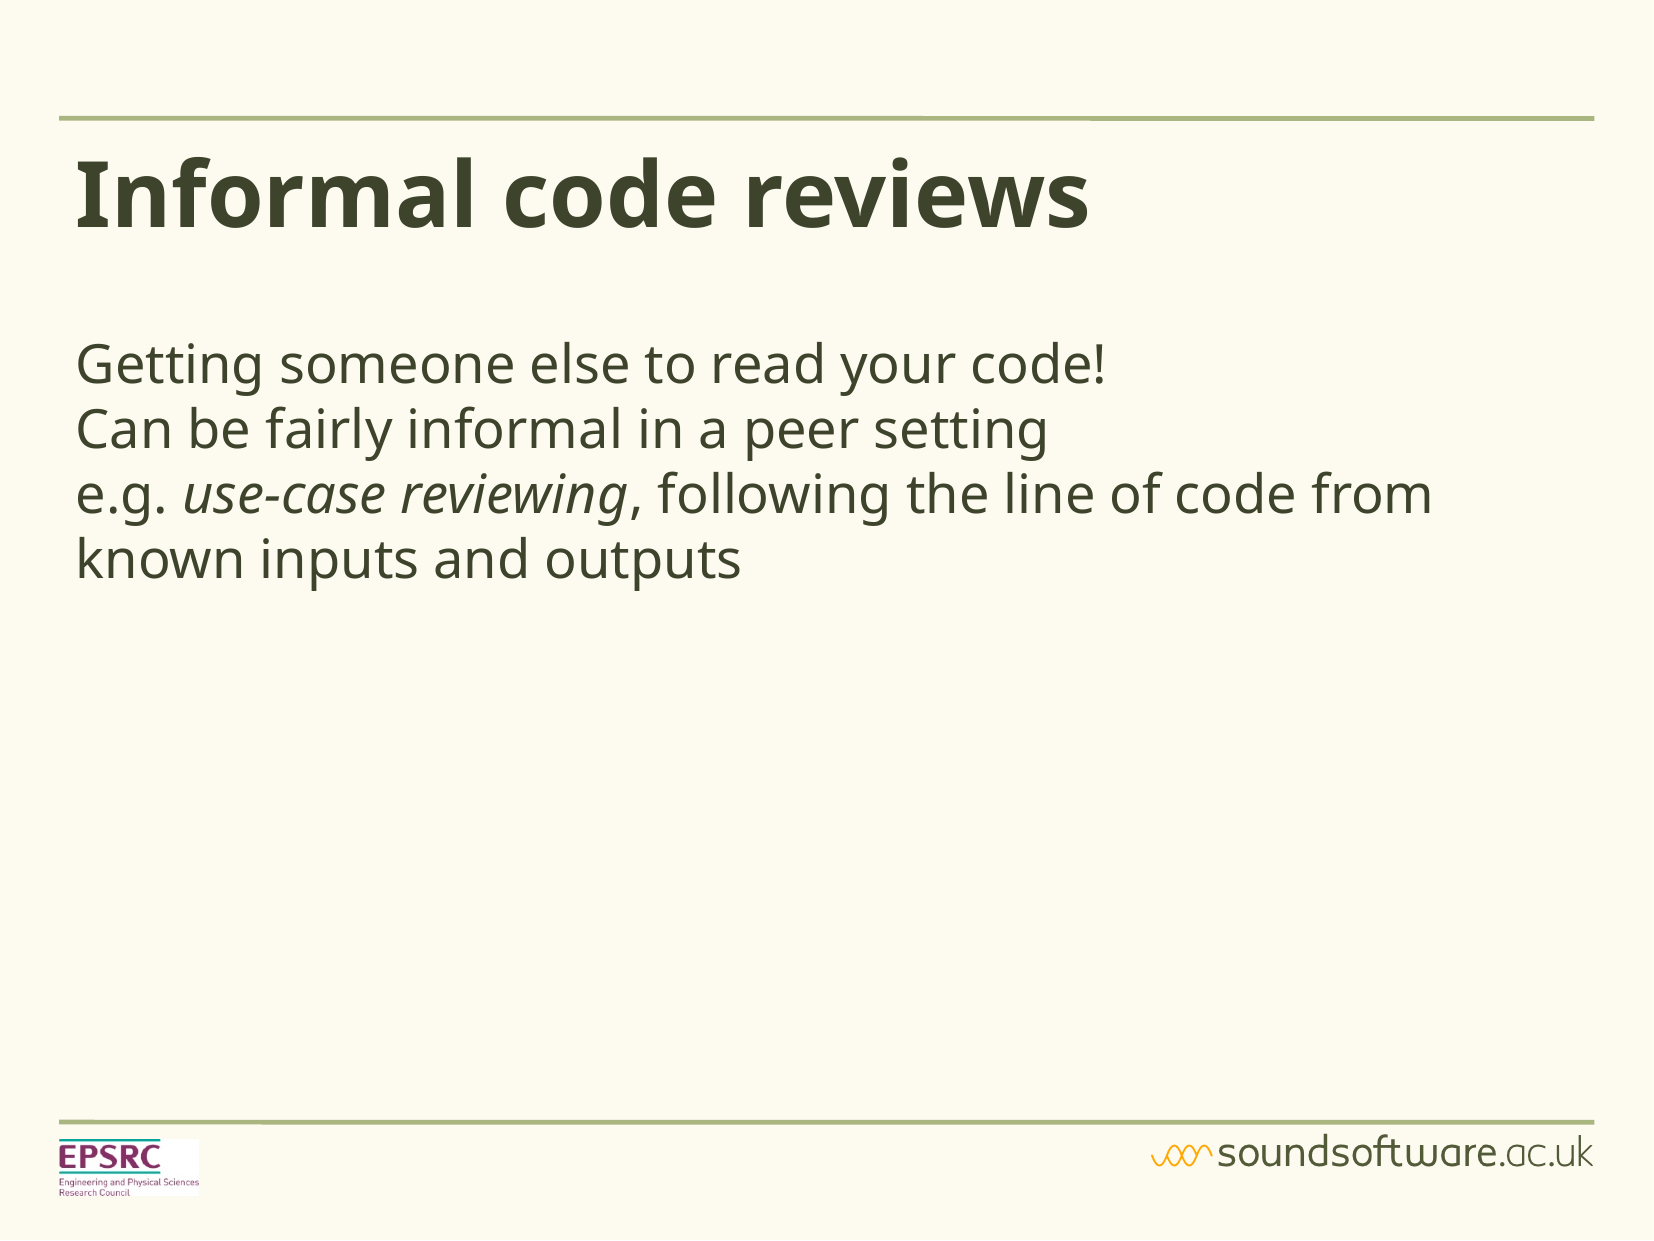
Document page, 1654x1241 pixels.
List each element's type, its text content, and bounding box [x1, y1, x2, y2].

picture [59, 1139, 199, 1196]
text_box Getting someone else to read your code! Can be fairly informal in a peer setting e.g. use-case reviewing, following the line of code from known inputs and outputs [59, 321, 1592, 1138]
picture [1151, 1133, 1593, 1167]
text_box Informal code reviews [59, 109, 1593, 273]
